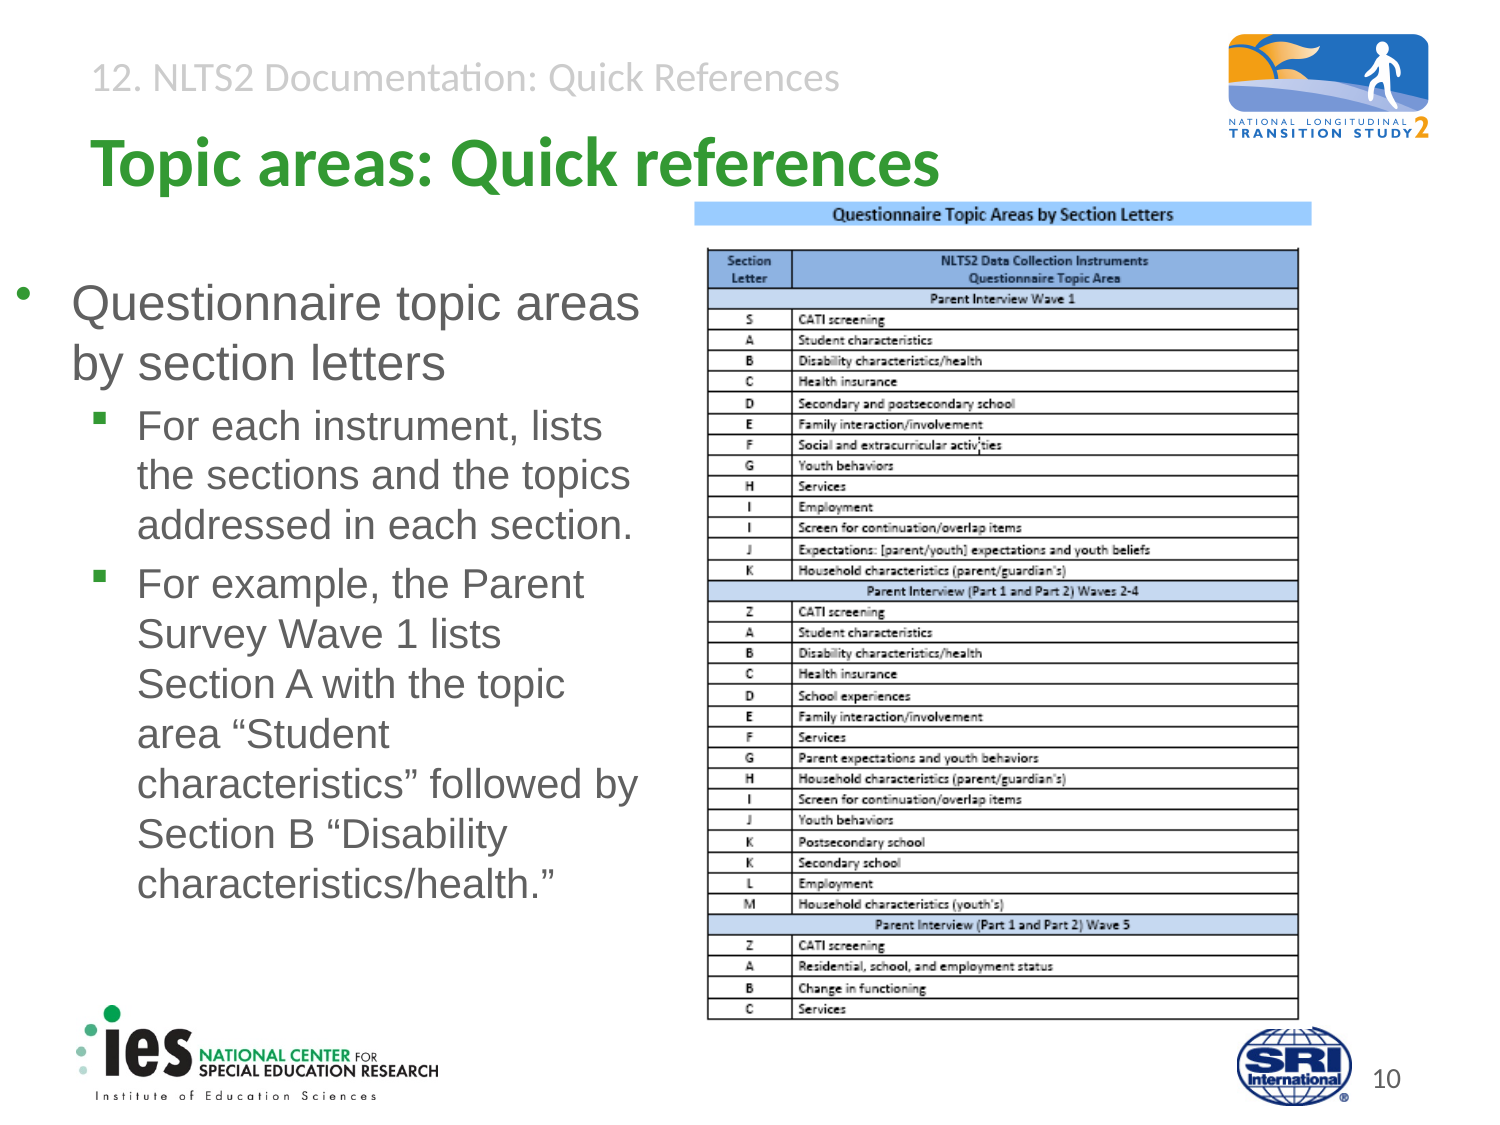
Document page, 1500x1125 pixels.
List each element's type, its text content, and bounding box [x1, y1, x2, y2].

picture [76, 1006, 438, 1100]
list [687, 199, 1313, 1029]
slide_number 9 [1312, 1051, 1417, 1125]
list Questionnaire topic areas by section letters For each instrument, lists the sections and the topics addressed in each section. For example, the Parent Survey Wave 1 lists Section A with the topic area “Student characteristics” followed by Section B “Disability characteristics/health.” [0, 262, 663, 1006]
title Topic areas: Quick references [74, 90, 1426, 226]
picture [1237, 1025, 1352, 1106]
